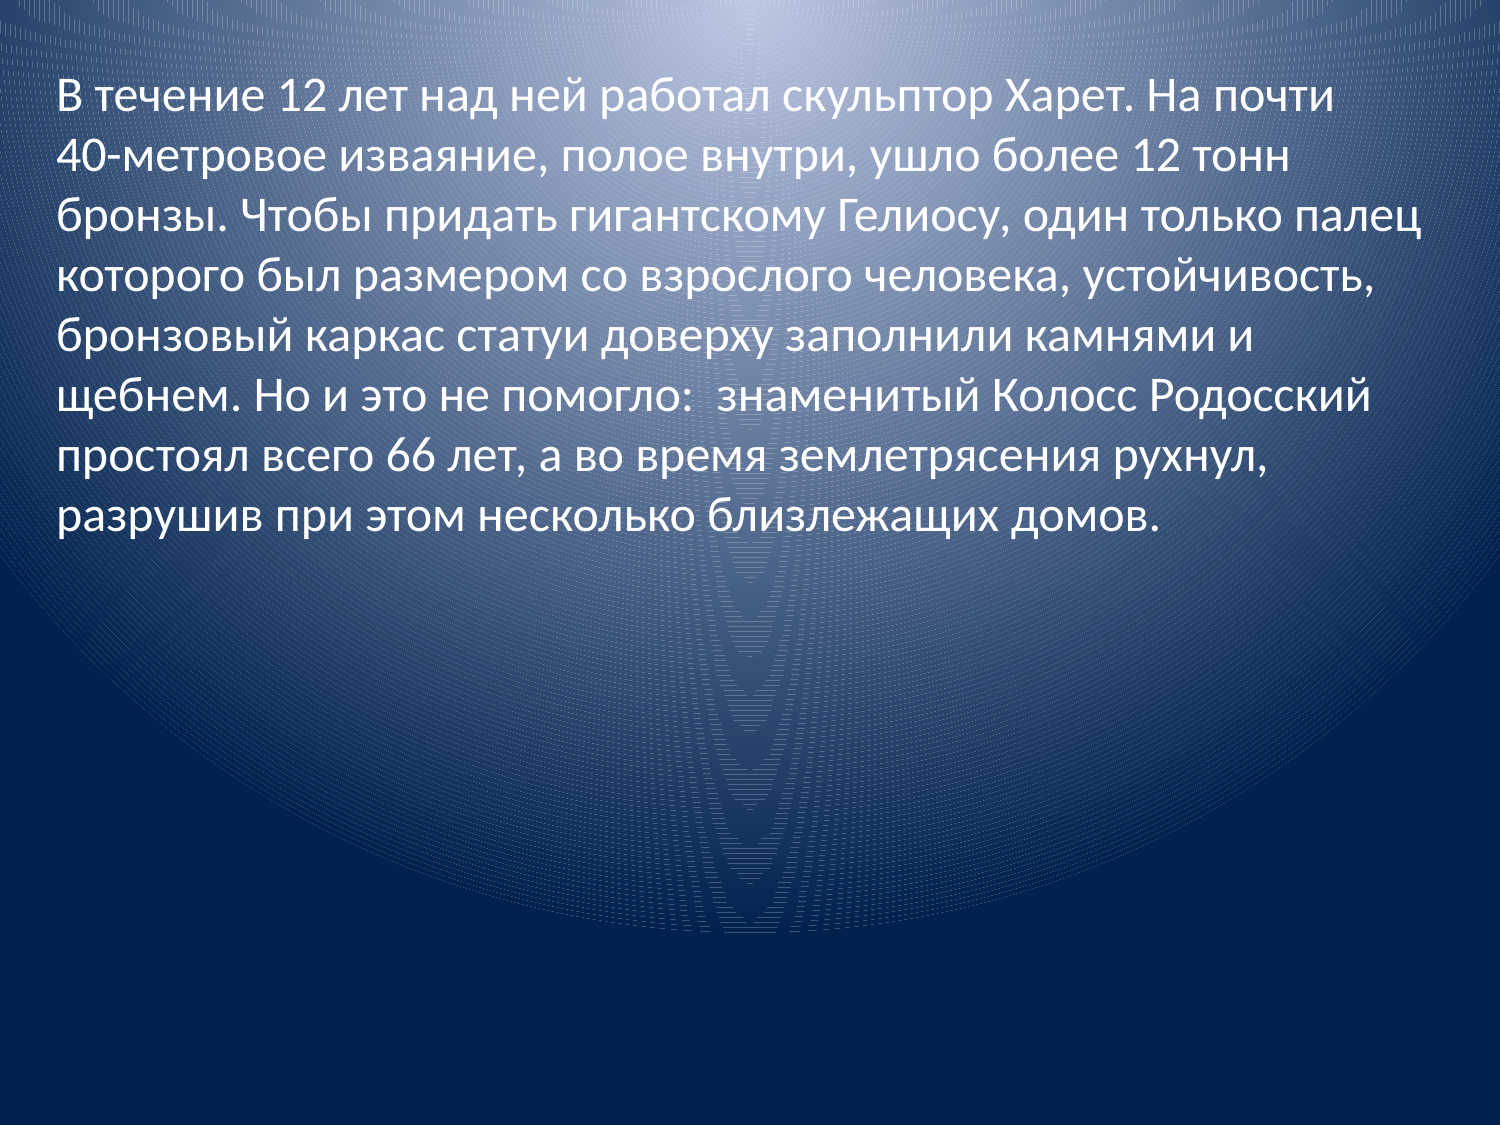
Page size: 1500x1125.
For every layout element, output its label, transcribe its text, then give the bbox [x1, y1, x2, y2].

text_box В течение 12 лет над ней работал скульптор Харет. На почти 40-метровое изваяние, полое внутри, ушло более 12 тонн бронзы. Чтобы придать гигантскому Гелиосу, один только палец которого был размером со взрослого человека, устойчивость, бронзовый каркас статуи доверху заполнили камнями и щебнем. Но и это не помогло: знаменитый Колосс Родосский простоял всего 66 лет, а во время землетрясения рухнул, разрушив при этом несколько близлежащих домов. [41, 54, 1459, 550]
